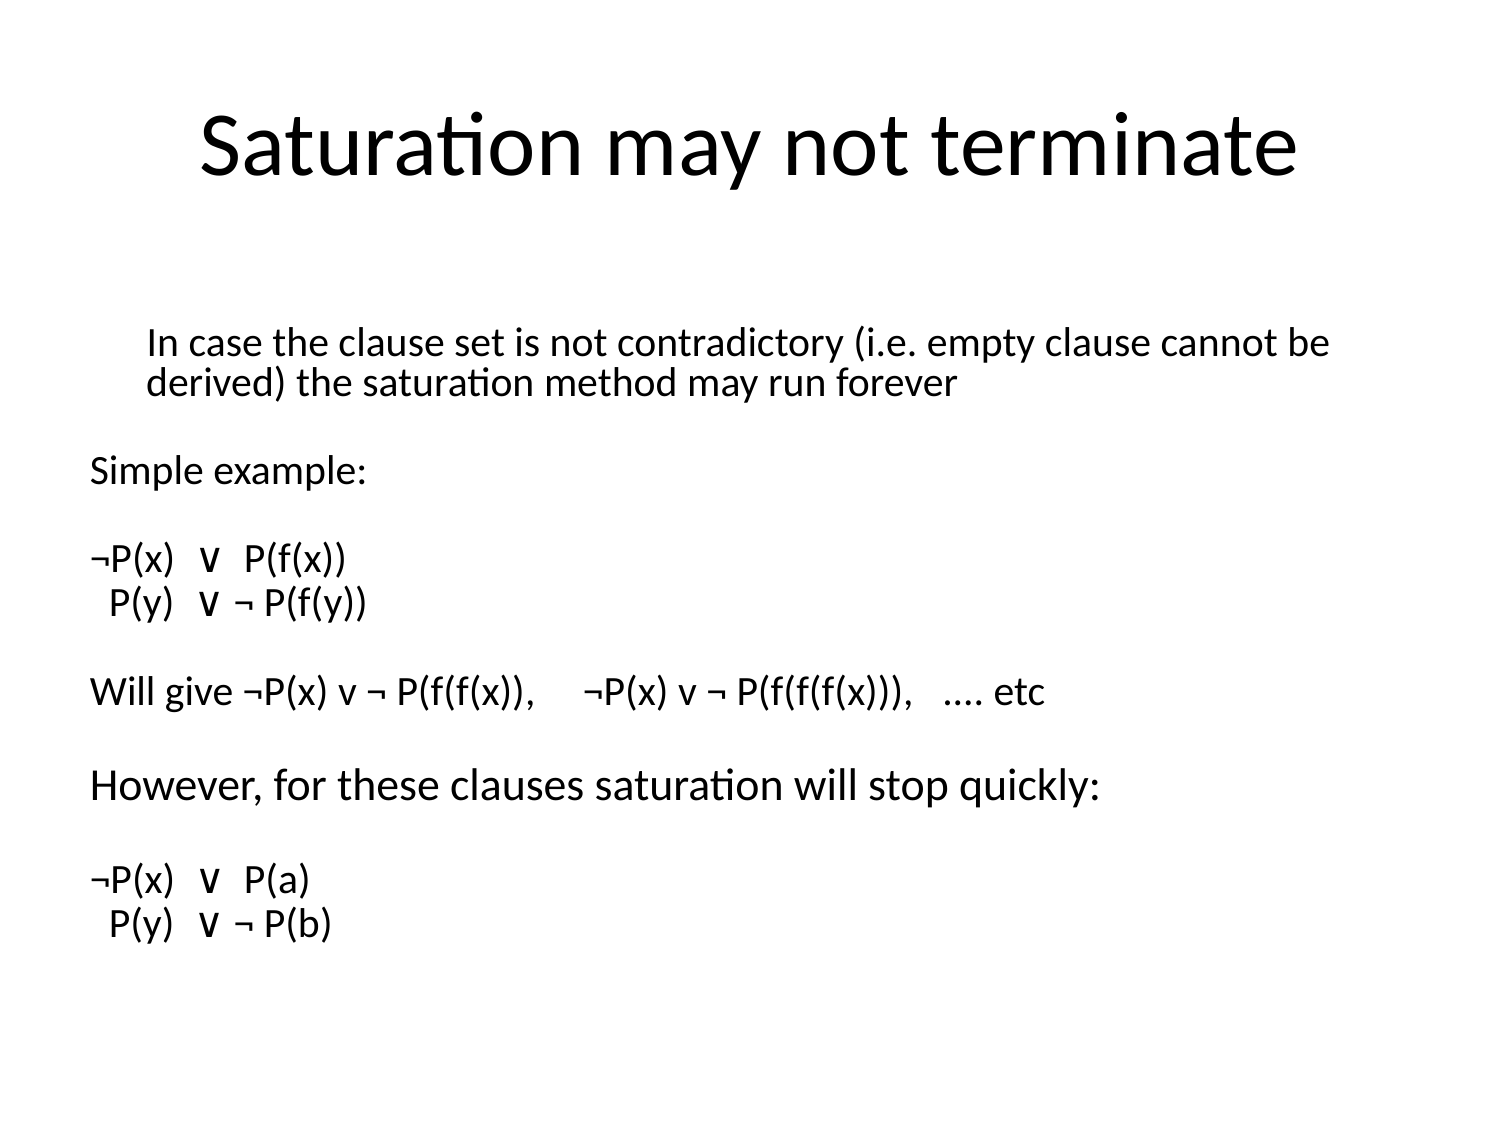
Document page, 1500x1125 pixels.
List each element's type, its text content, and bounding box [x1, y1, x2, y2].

title Saturation may not terminate [75, 45, 1425, 233]
text_box In case the clause set is not contradictory (i.e. empty clause cannot be derived) the saturation method may run forever Simple example: ¬P(x) ∨ P(f(x)) P(y) ∨ ¬ P(f(y)) Will give ¬P(x) v ¬ P(f(f(x)), ¬P(x) v ¬ P(f(f(f(x))), .... etc However, for these clauses saturation will stop quickly: ¬P(x) ∨ P(a) P(y) ∨ ¬ P(b) [74, 262, 1425, 1005]
